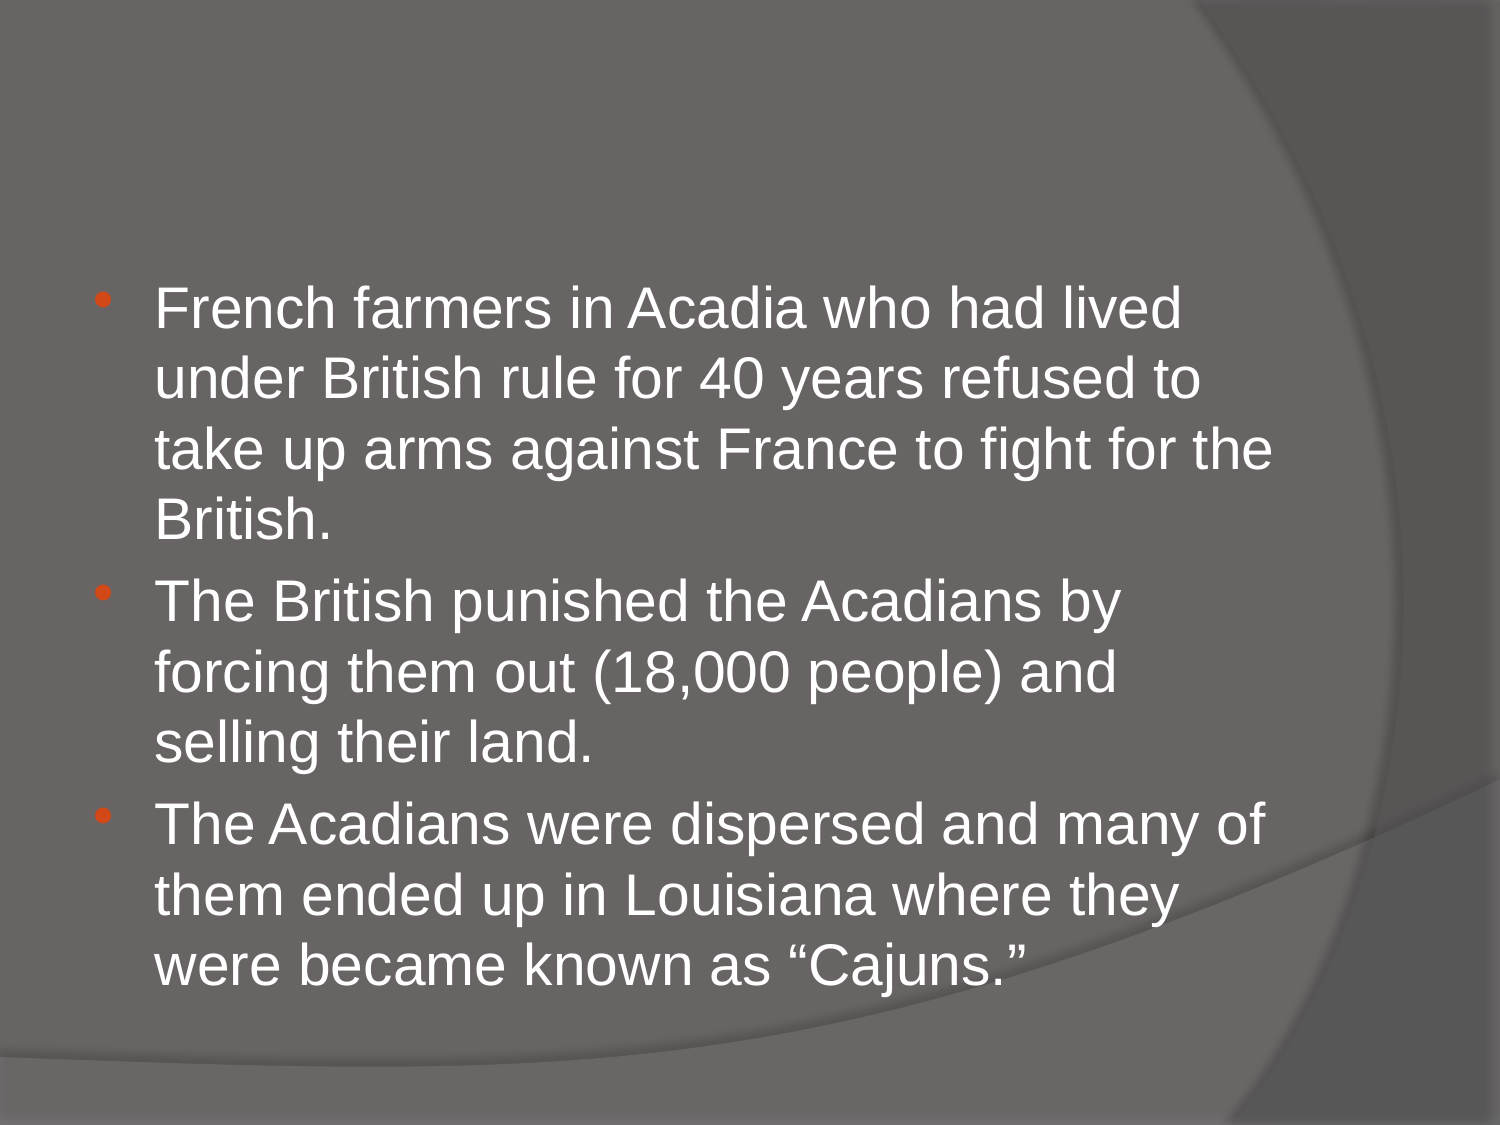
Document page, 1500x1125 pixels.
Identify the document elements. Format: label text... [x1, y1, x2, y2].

list French farmers in Acadia who had lived under British rule for 40 years refused to take up arms against France to fight for the British. The British punished the Acadians by forcing them out (18,000 people) and selling their land. The Acadians were dispersed and many of them ended up in Louisiana where they were became known as “Cajuns.” [75, 262, 1300, 1005]
